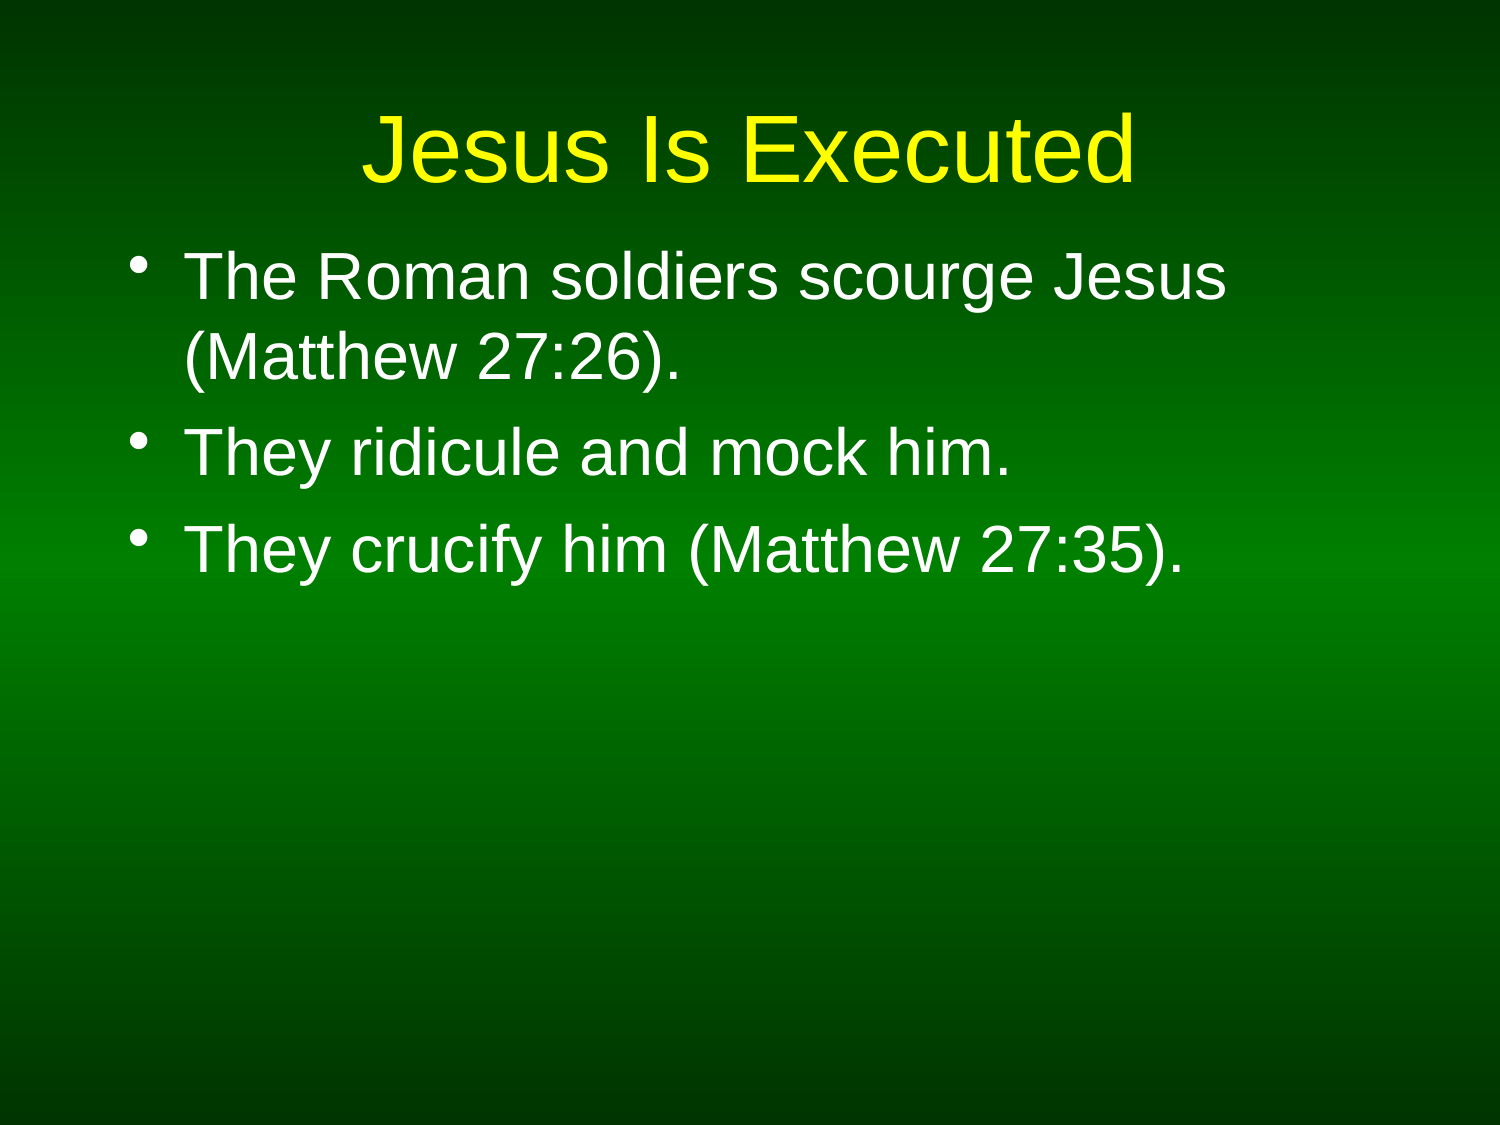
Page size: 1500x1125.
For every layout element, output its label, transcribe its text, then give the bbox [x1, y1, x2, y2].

list The Roman soldiers scourge Jesus (Matthew 27:26). They ridicule and mock him. They crucify him (Matthew 27:35). [112, 224, 1463, 1125]
title Jesus Is Executed [37, 50, 1463, 238]
